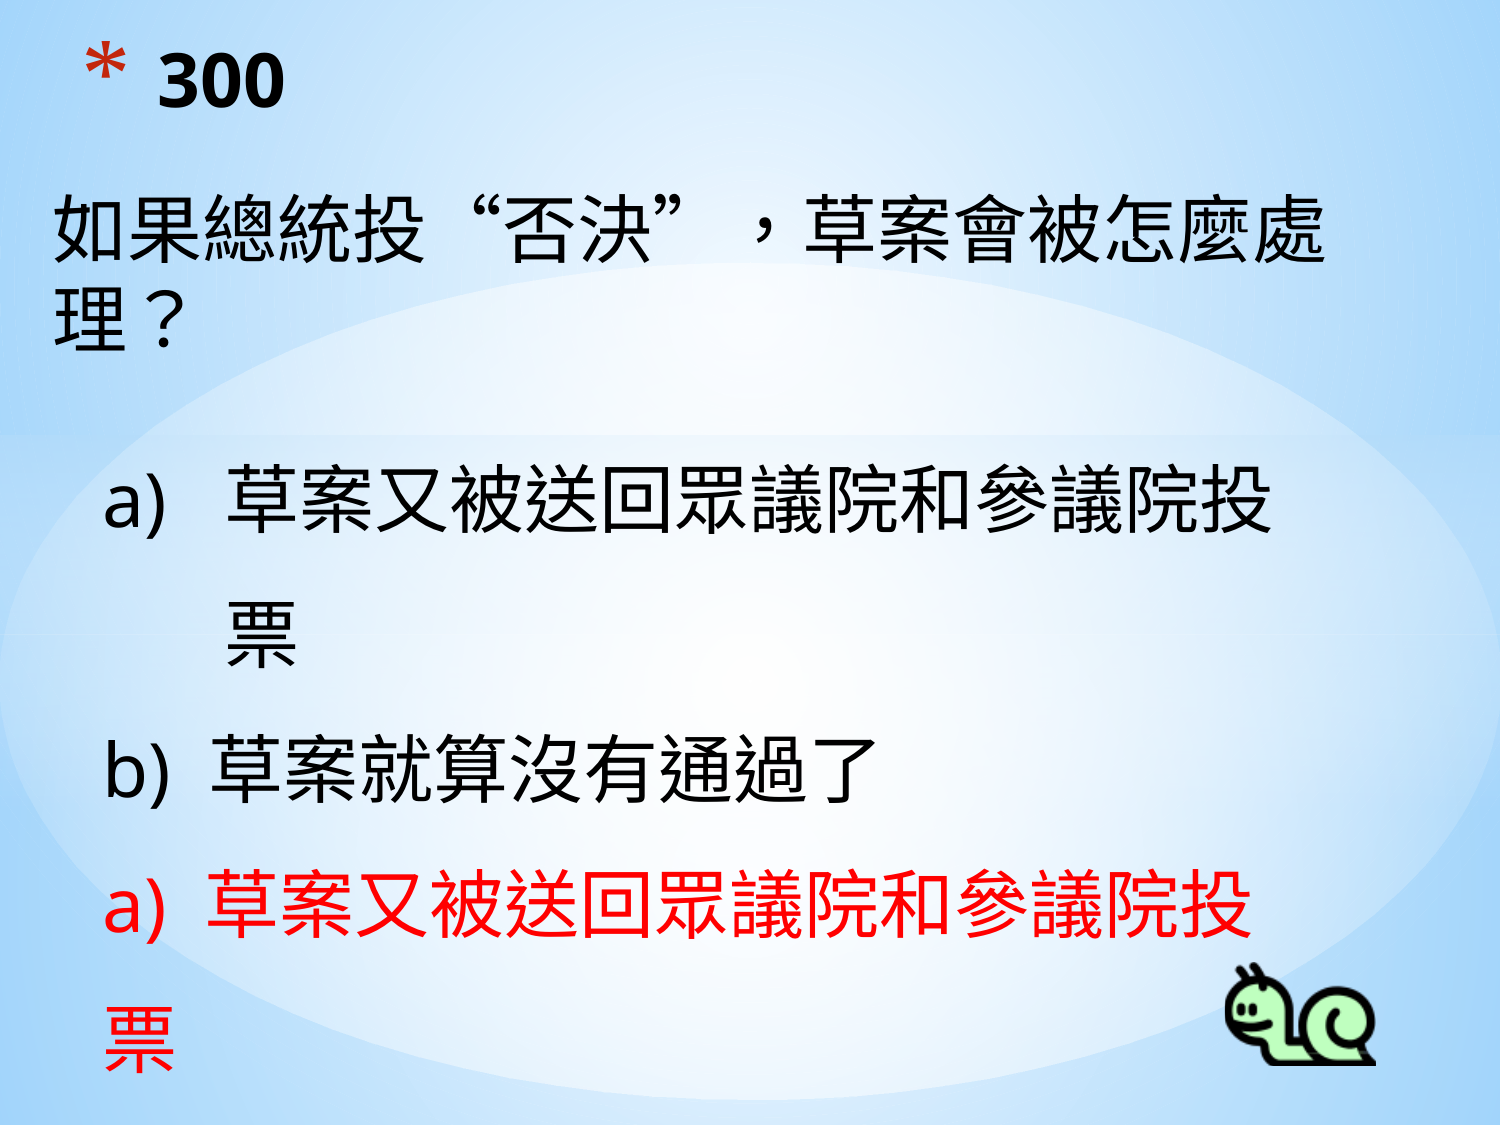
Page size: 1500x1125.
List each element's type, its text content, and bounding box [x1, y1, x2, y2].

text_box 如果總統投“否決”，草案會被怎麼處理？ [37, 174, 1463, 550]
text_box 草案又被送回眾議院和參議院投票 b) 草案就算沒有通過了 a) 草案又被送回眾議院和參議院投票 [87, 399, 1292, 1125]
picture [1224, 962, 1377, 1067]
title 300 [37, 24, 375, 150]
